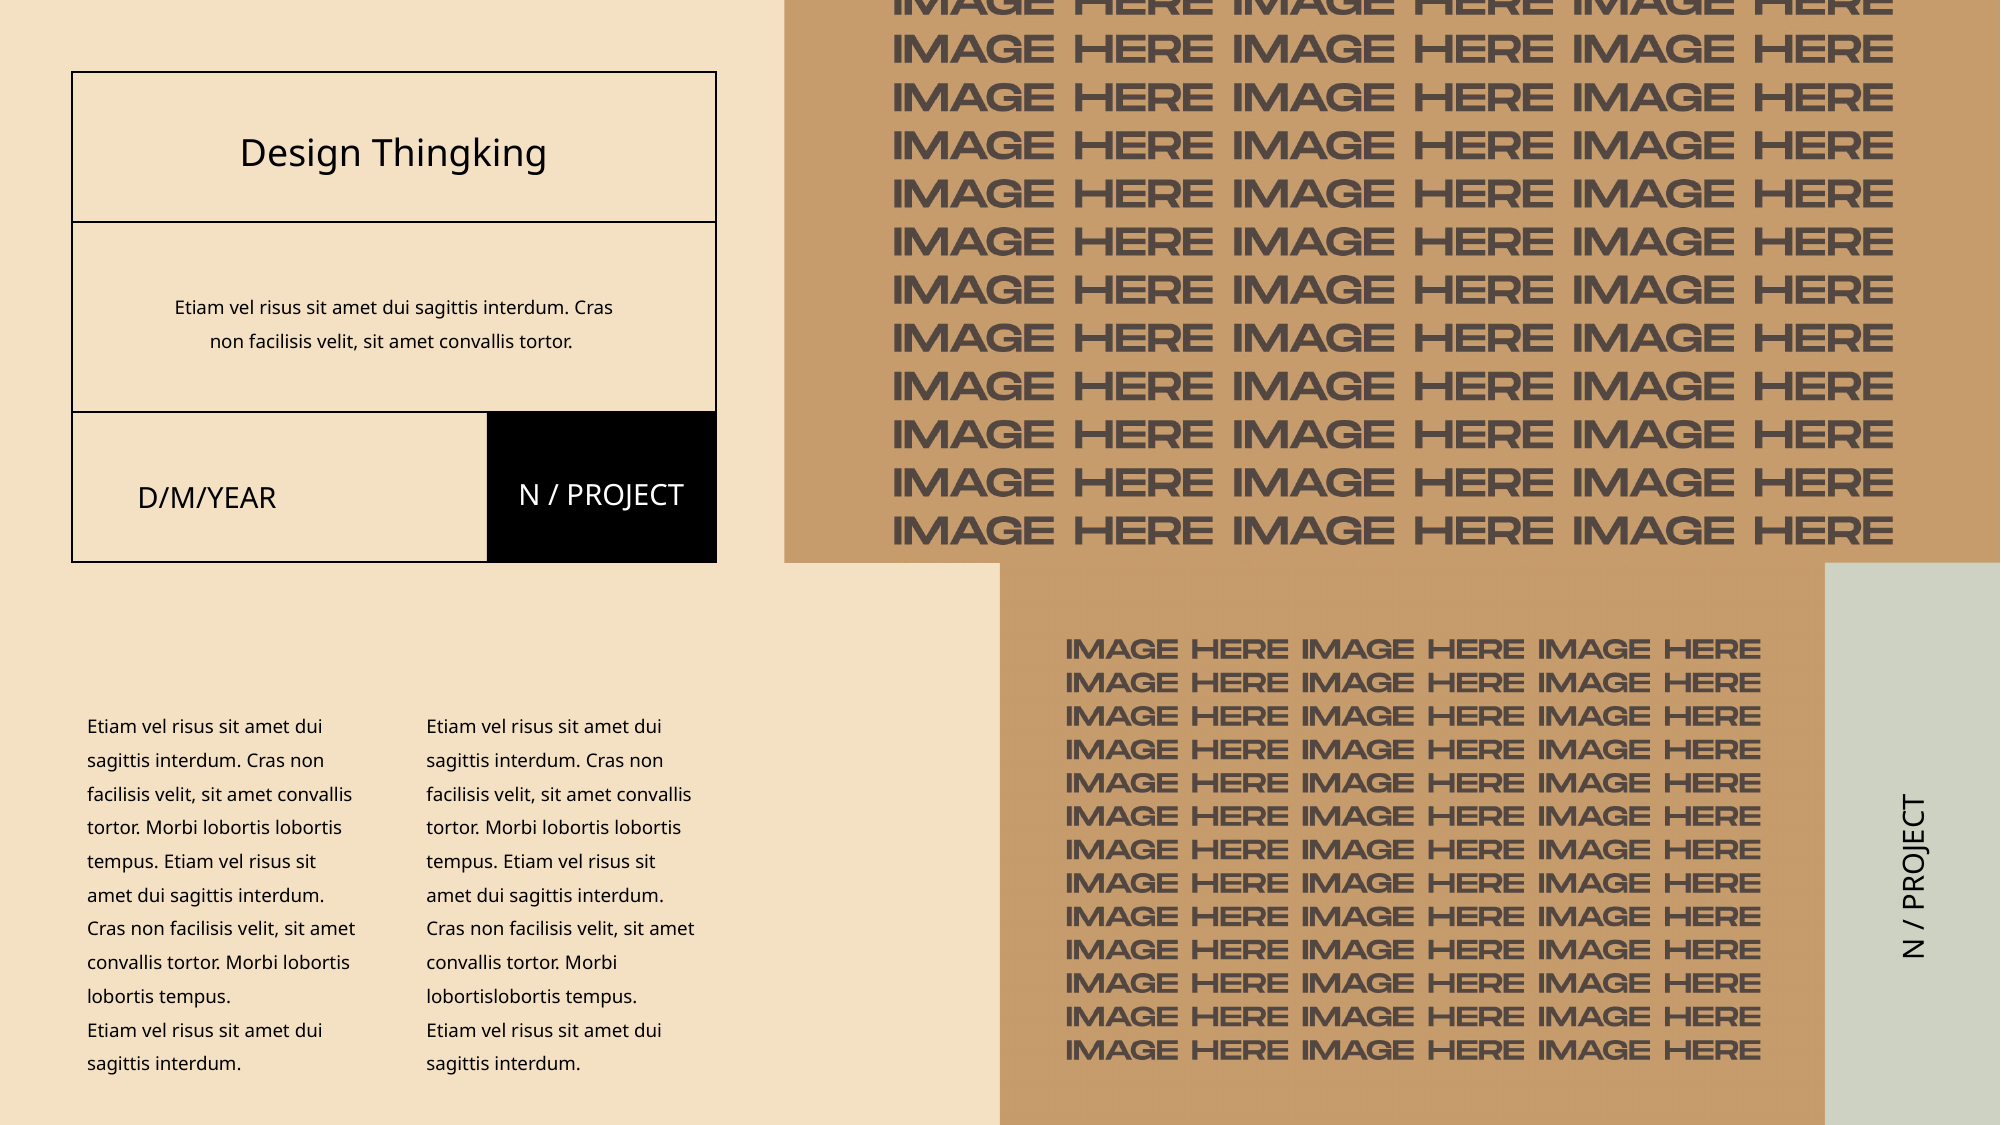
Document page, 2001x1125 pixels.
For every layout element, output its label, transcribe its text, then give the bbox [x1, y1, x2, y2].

text_box [1825, 563, 2000, 1125]
text_box Etiam vel risus sit amet dui sagittis interdum. Cras non facilisis velit, sit amet convallis tortor. Morbi lobortis lobortis tempus. Etiam vel risus sit amet dui sagittis interdum. Cras non facilisis velit, sit amet convallis tortor. Morbi lobortislobortis tempus. Etiam vel risus sit amet dui sagittis interdum. [411, 696, 716, 1082]
picture [784, 0, 2000, 1125]
text_box Etiam vel risus sit amet dui sagittis interdum. Cras non facilisis velit, sit amet convallis tortor. Morbi lobortis lobortis tempus. Etiam vel risus sit amet dui sagittis interdum. Cras non facilisis velit, sit amet convallis tortor. Morbi lobortis lobortis tempus. Etiam vel risus sit amet dui sagittis interdum. [72, 696, 377, 1082]
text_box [71, 71, 716, 563]
text_box N / PROJECT [1887, 770, 1937, 975]
